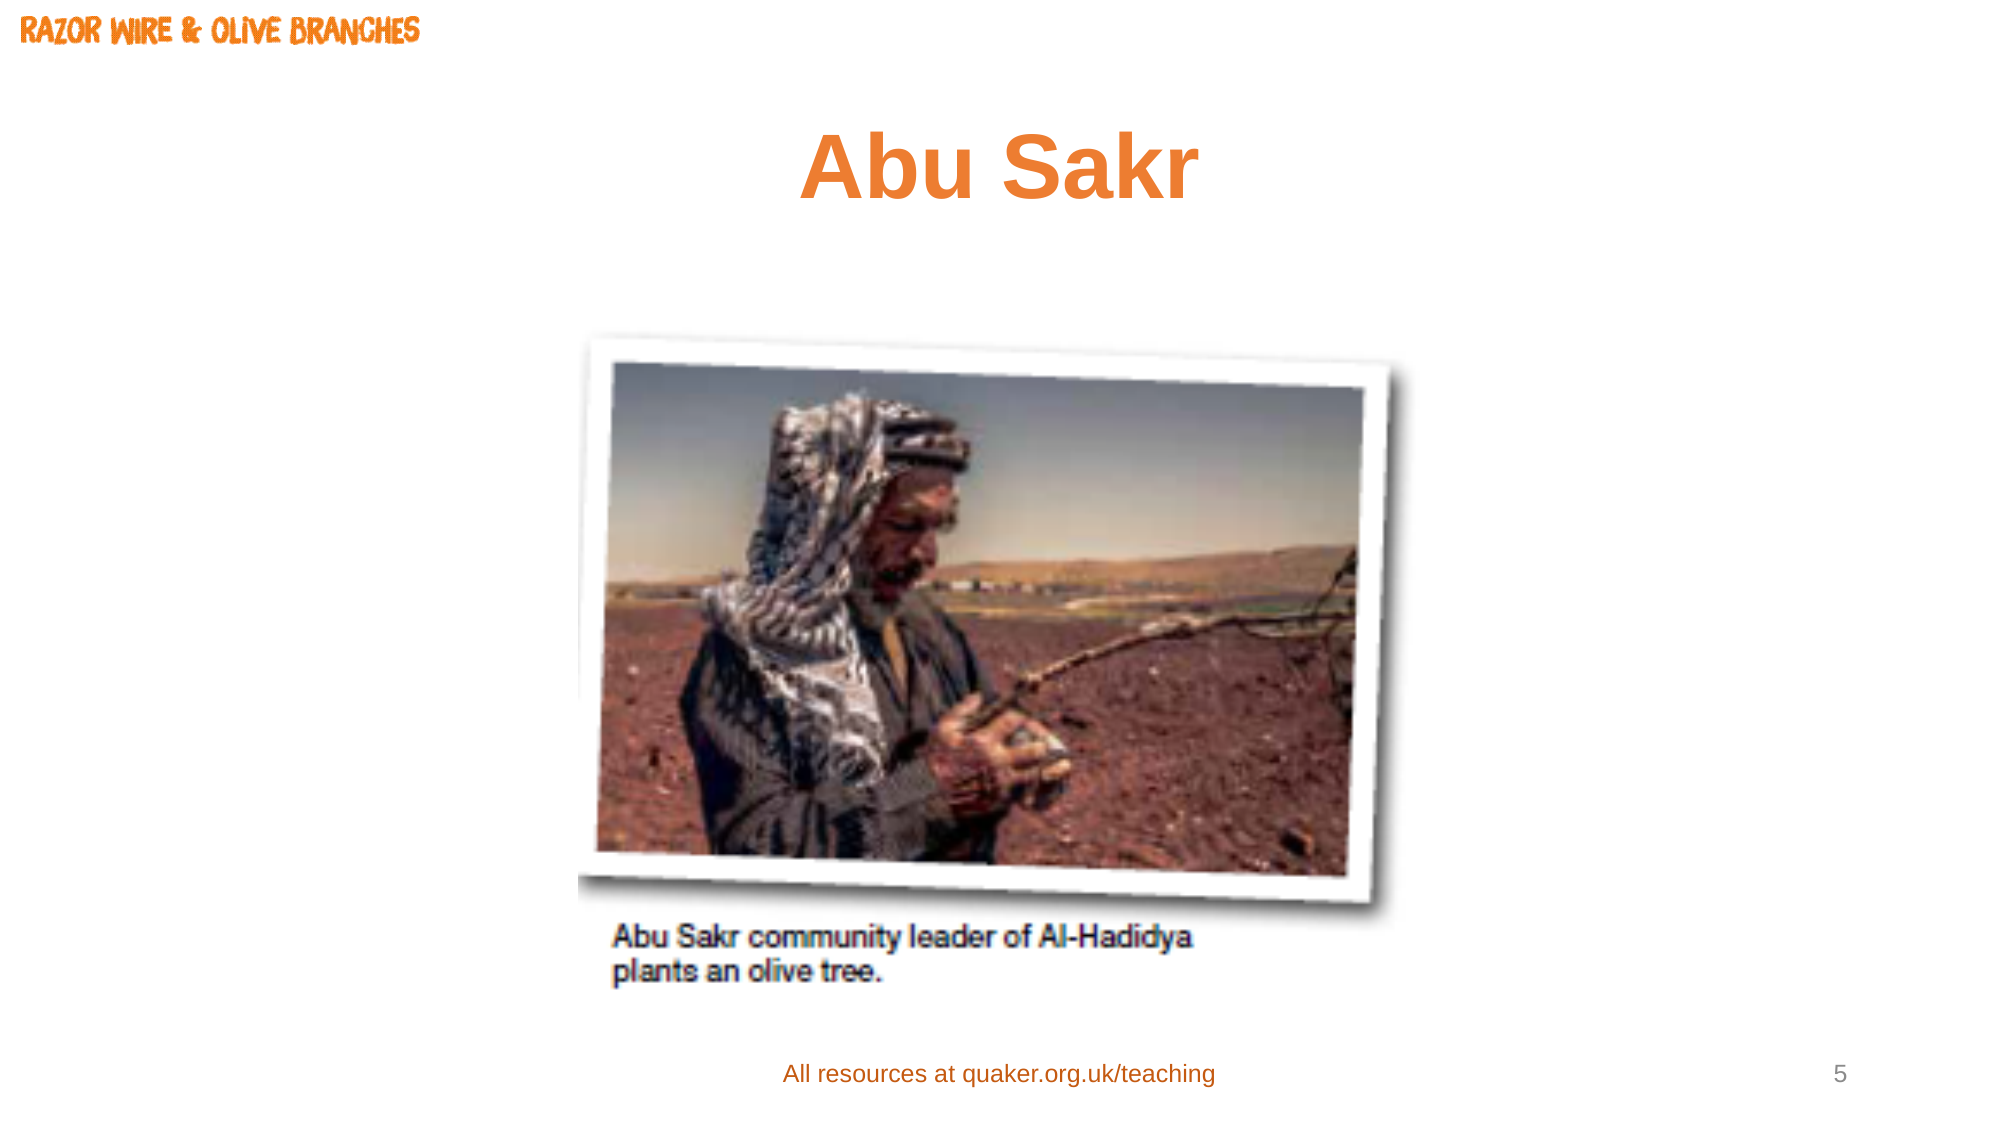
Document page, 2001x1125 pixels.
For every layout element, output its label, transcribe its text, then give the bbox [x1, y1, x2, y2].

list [578, 324, 1422, 996]
footer All resources at quaker.org.uk/teaching [662, 1042, 1338, 1103]
slide_number 5 [1412, 1042, 1863, 1103]
title Abu Sakr [137, 59, 1863, 278]
